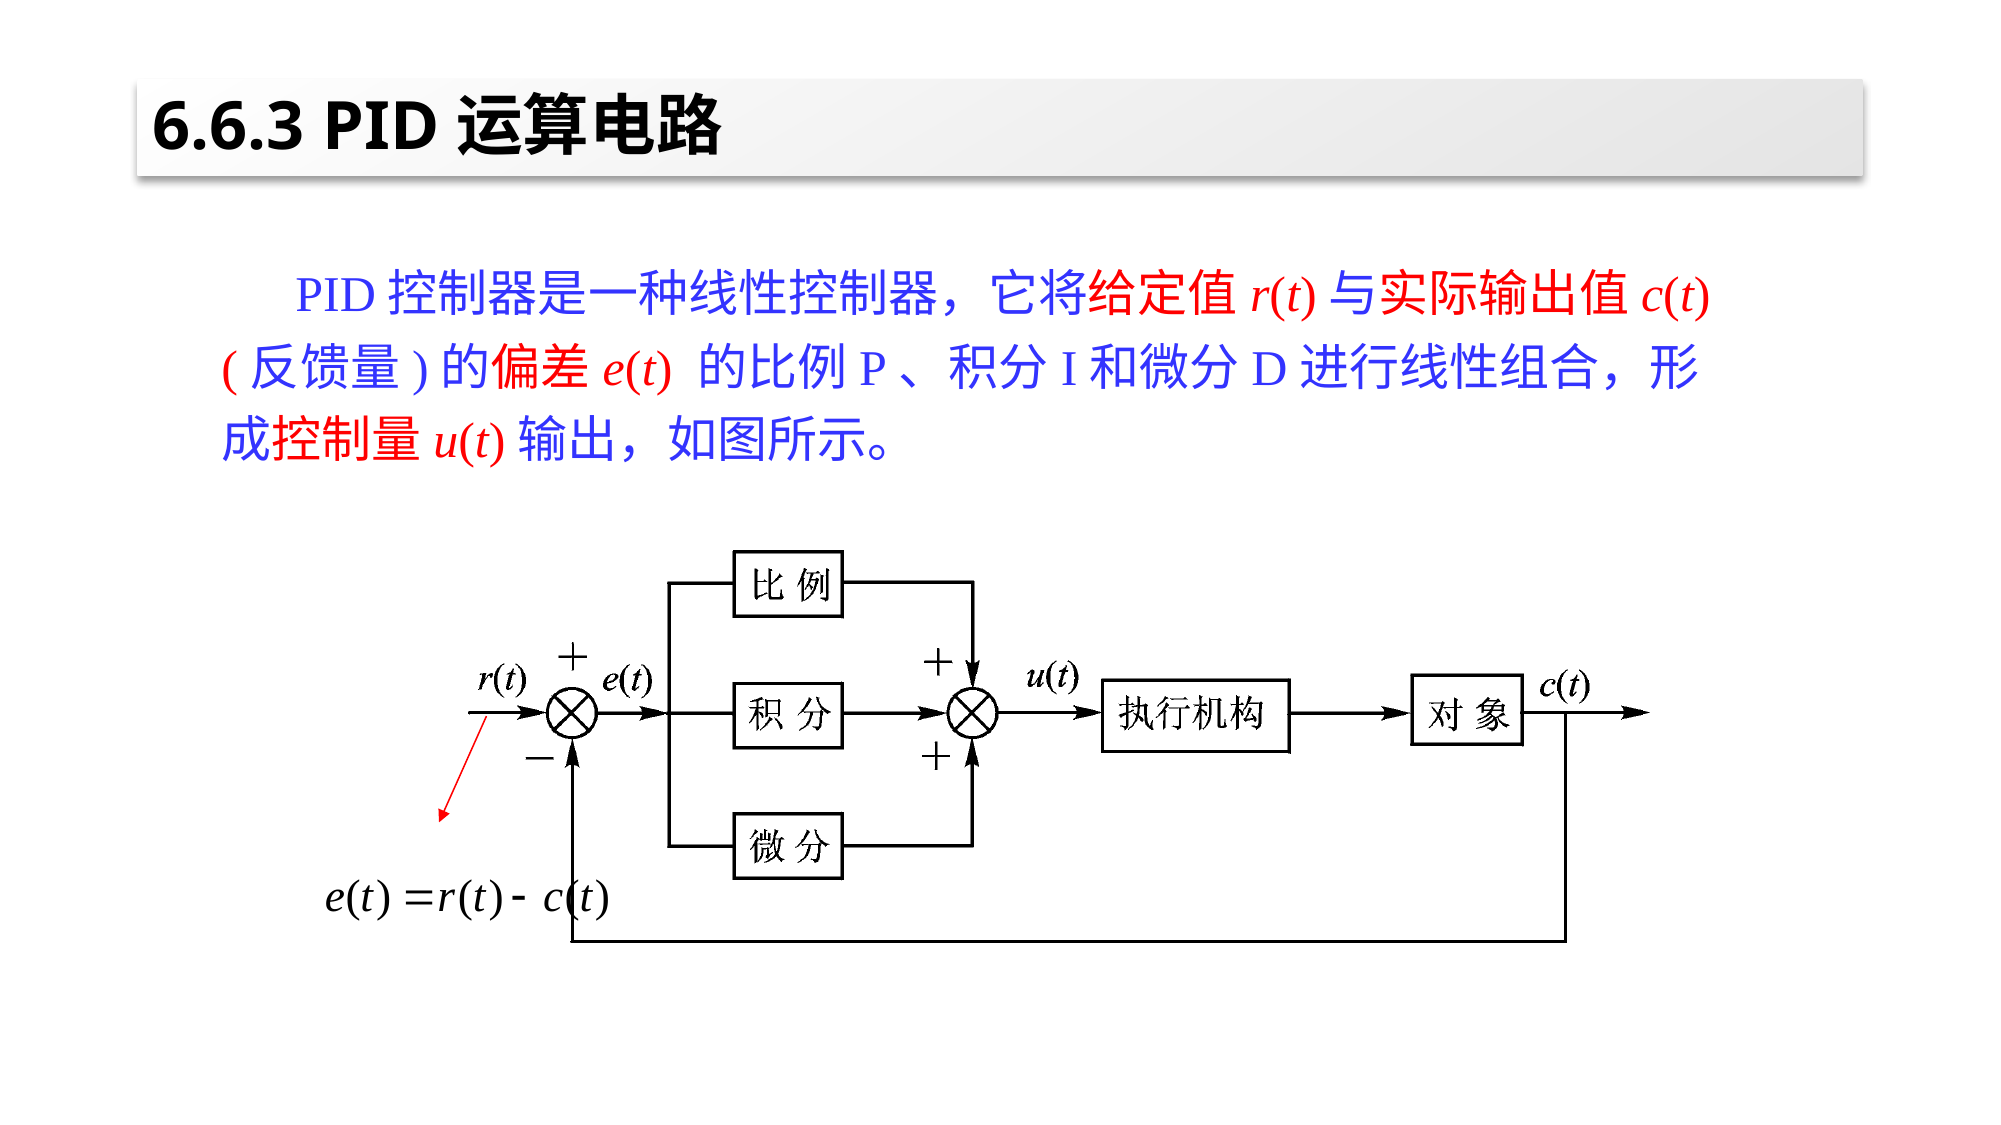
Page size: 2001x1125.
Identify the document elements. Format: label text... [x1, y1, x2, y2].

picture [468, 550, 1650, 943]
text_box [318, 869, 619, 931]
title 6.6.3 PID运算电路 [137, 79, 1863, 176]
text_box PID控制器是一种线性控制器，它将给定值r(t)与实际输出值c(t)(反馈量)的偏差e(t) 的比例P、积分I和微分D进行线性组合，形成控制量u(t)输出，如图所示。 [150, 231, 1758, 500]
text_box [438, 757, 468, 823]
